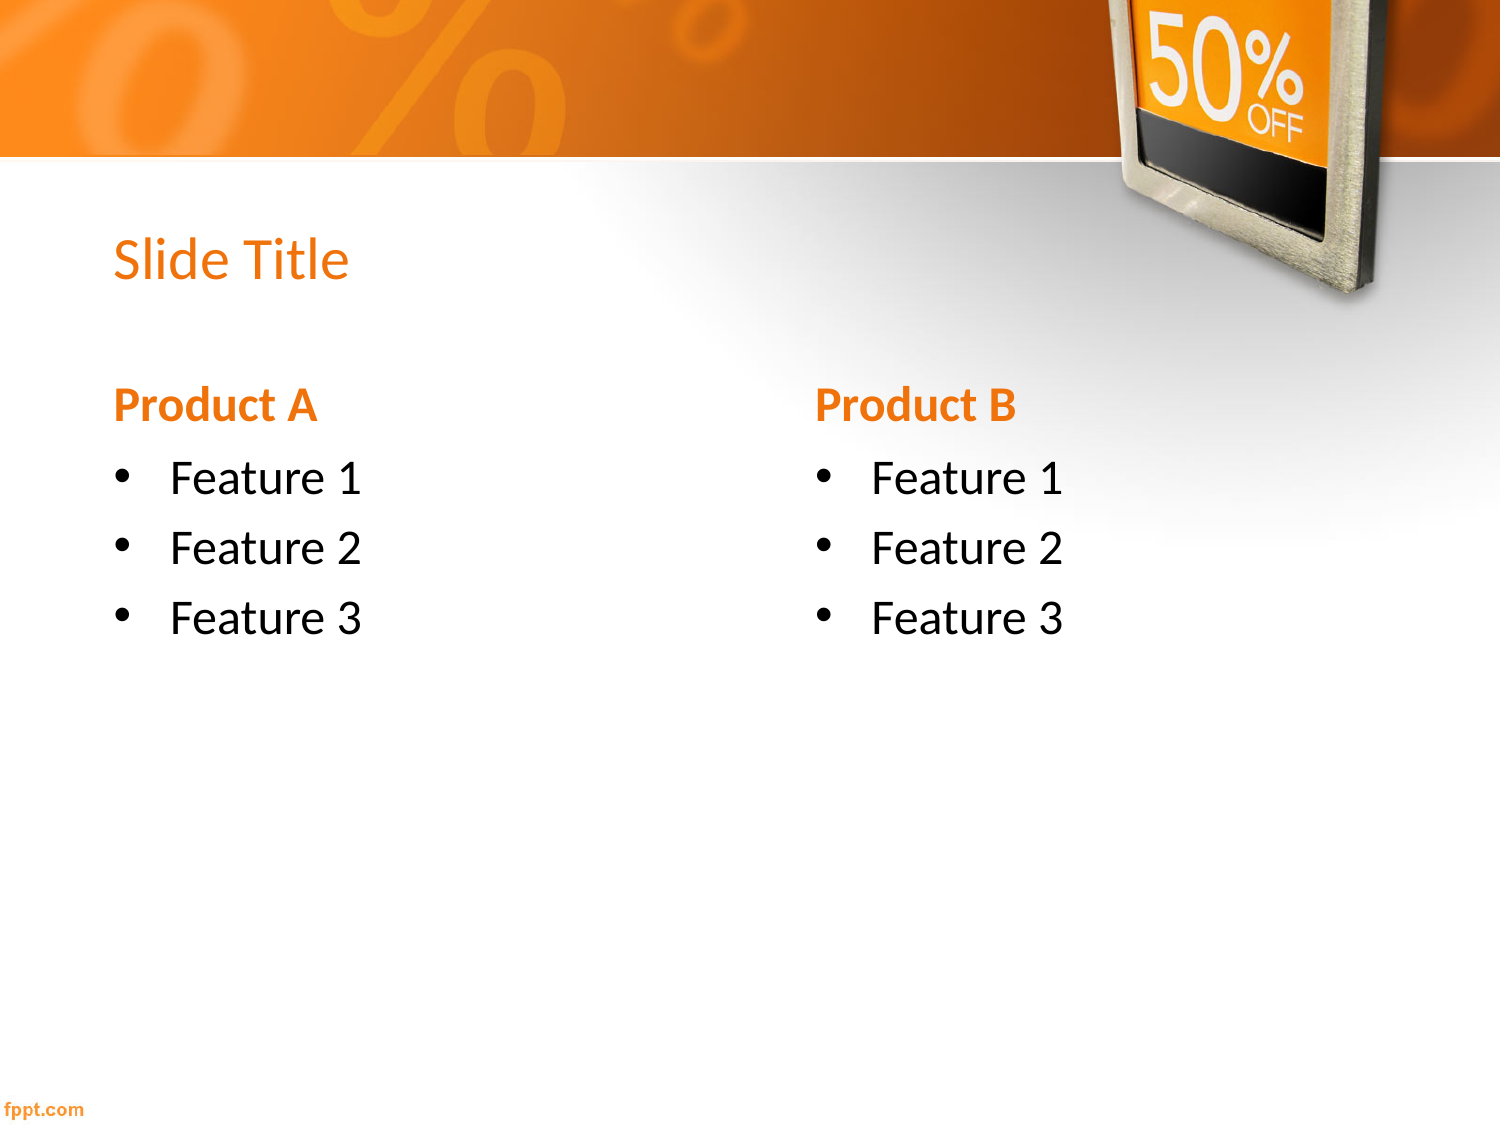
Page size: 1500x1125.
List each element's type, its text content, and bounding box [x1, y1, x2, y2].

list Product A [98, 311, 725, 437]
list Feature 1 Feature 2 Feature 3 [98, 437, 725, 936]
list Feature 1 Feature 2 Feature 3 [800, 437, 1427, 936]
list Product B [800, 311, 1427, 437]
picture [0, 0, 1500, 1125]
title Slide Title [98, 211, 1123, 299]
